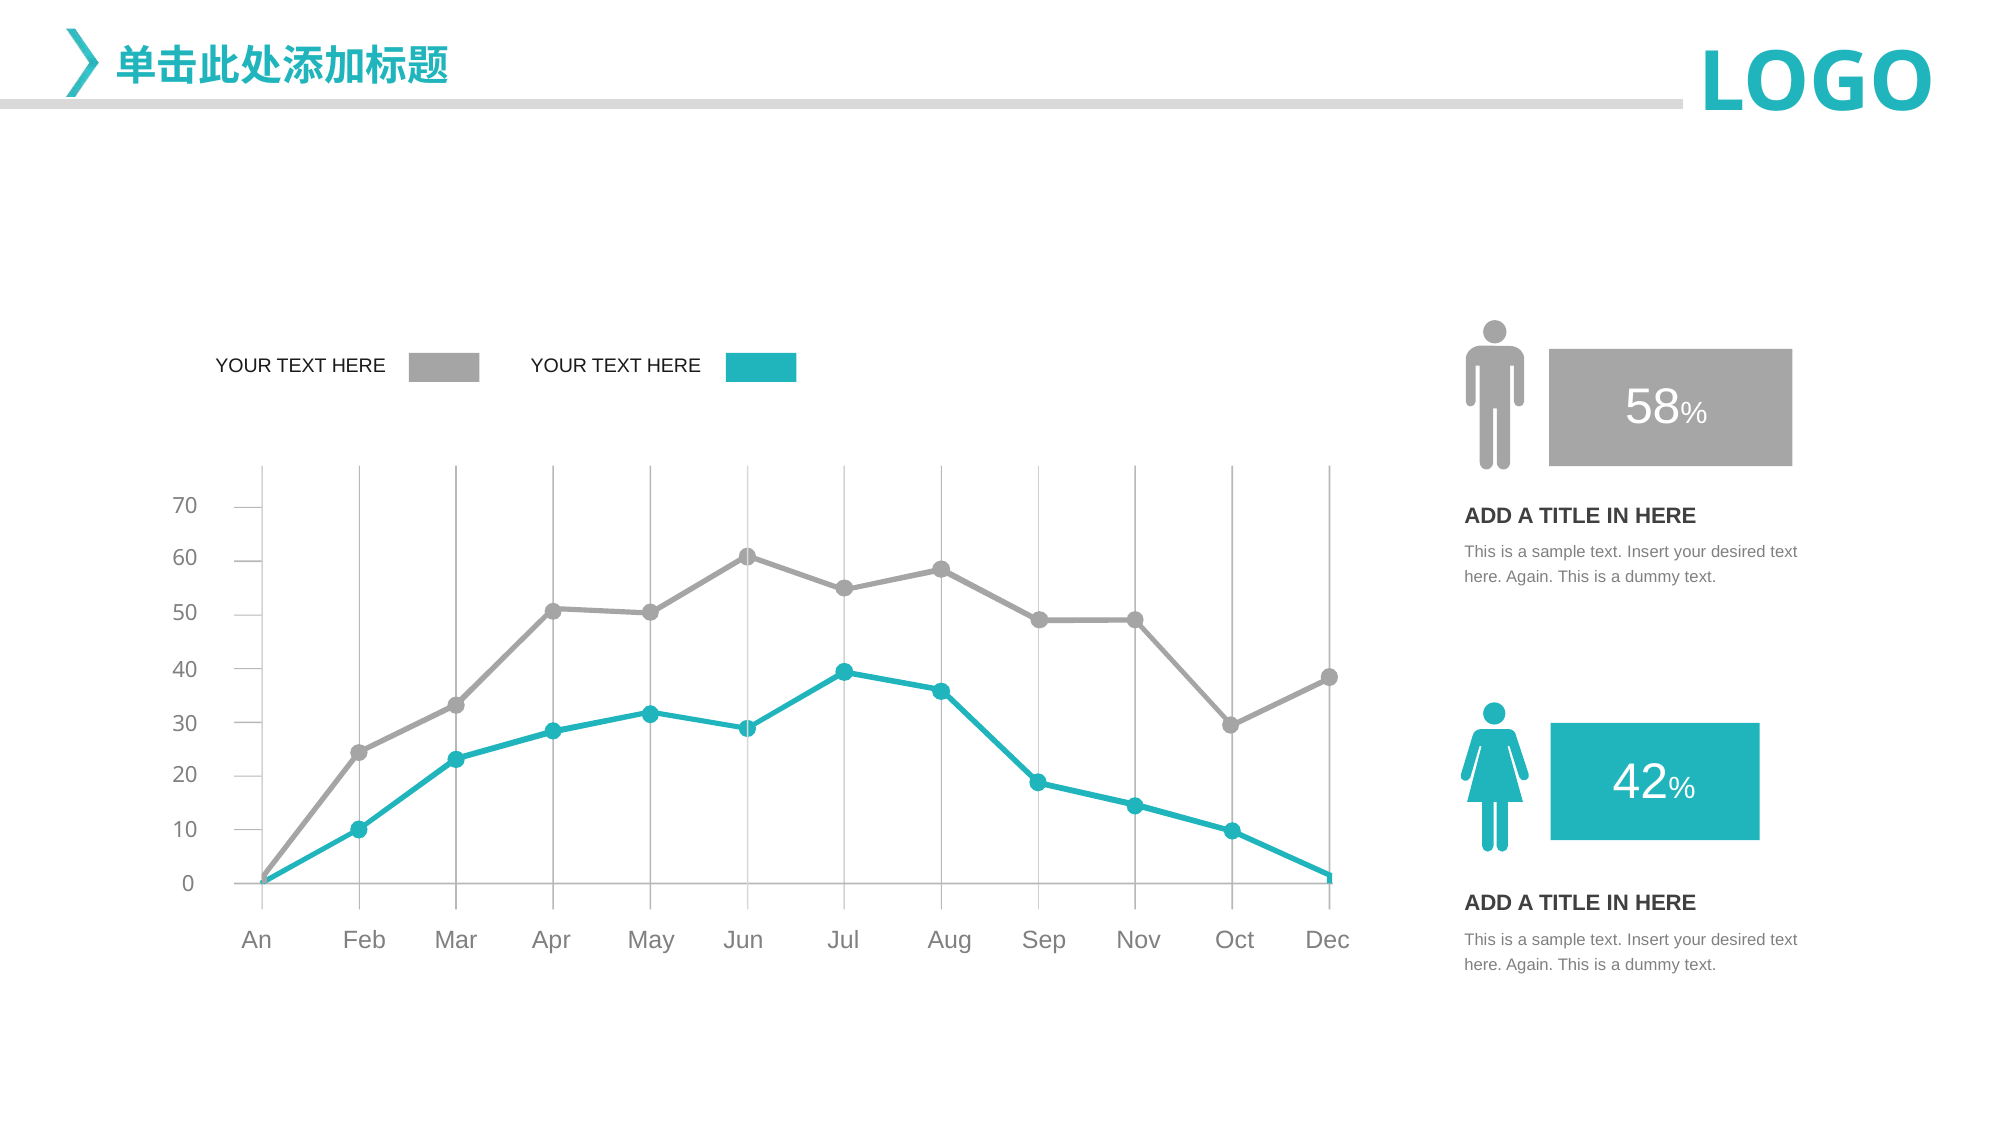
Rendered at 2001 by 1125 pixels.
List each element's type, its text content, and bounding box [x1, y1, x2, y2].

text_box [1548, 348, 1793, 467]
text_box 60 [157, 535, 213, 578]
text_box Apr [517, 916, 586, 961]
text_box Feb [328, 916, 402, 961]
text_box [1465, 345, 1525, 470]
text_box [1459, 702, 1530, 852]
text_box [1483, 320, 1507, 344]
text_box 40 [157, 647, 213, 690]
text_box Nov [1101, 916, 1176, 961]
text_box Mar [419, 916, 493, 961]
text_box 10 [157, 808, 213, 850]
text_box YOUR TEXT HERE [200, 345, 401, 384]
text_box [1449, 874, 1821, 982]
text_box Jul [812, 916, 875, 961]
text_box Dec [1290, 916, 1365, 961]
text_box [1449, 486, 1821, 595]
text_box Oct [1200, 916, 1270, 961]
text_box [261, 547, 1339, 884]
text_box 30 [157, 701, 213, 744]
text_box [408, 352, 480, 382]
text_box 20 [157, 752, 213, 795]
text_box May [612, 916, 690, 961]
text_box An [226, 916, 288, 961]
text_box 0 [167, 861, 210, 904]
text_box 70 [157, 483, 213, 525]
text_box [725, 352, 797, 382]
text_box 50 [157, 591, 213, 633]
text_box Sep [1007, 916, 1082, 961]
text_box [65, 28, 99, 98]
text_box YOUR TEXT HERE [515, 345, 716, 384]
text_box Aug [912, 916, 988, 961]
text_box 单击此处添加标题 [100, 31, 465, 97]
text_box Jun [708, 916, 779, 961]
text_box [1550, 722, 1760, 841]
text_box LOGO [1683, 19, 2000, 135]
